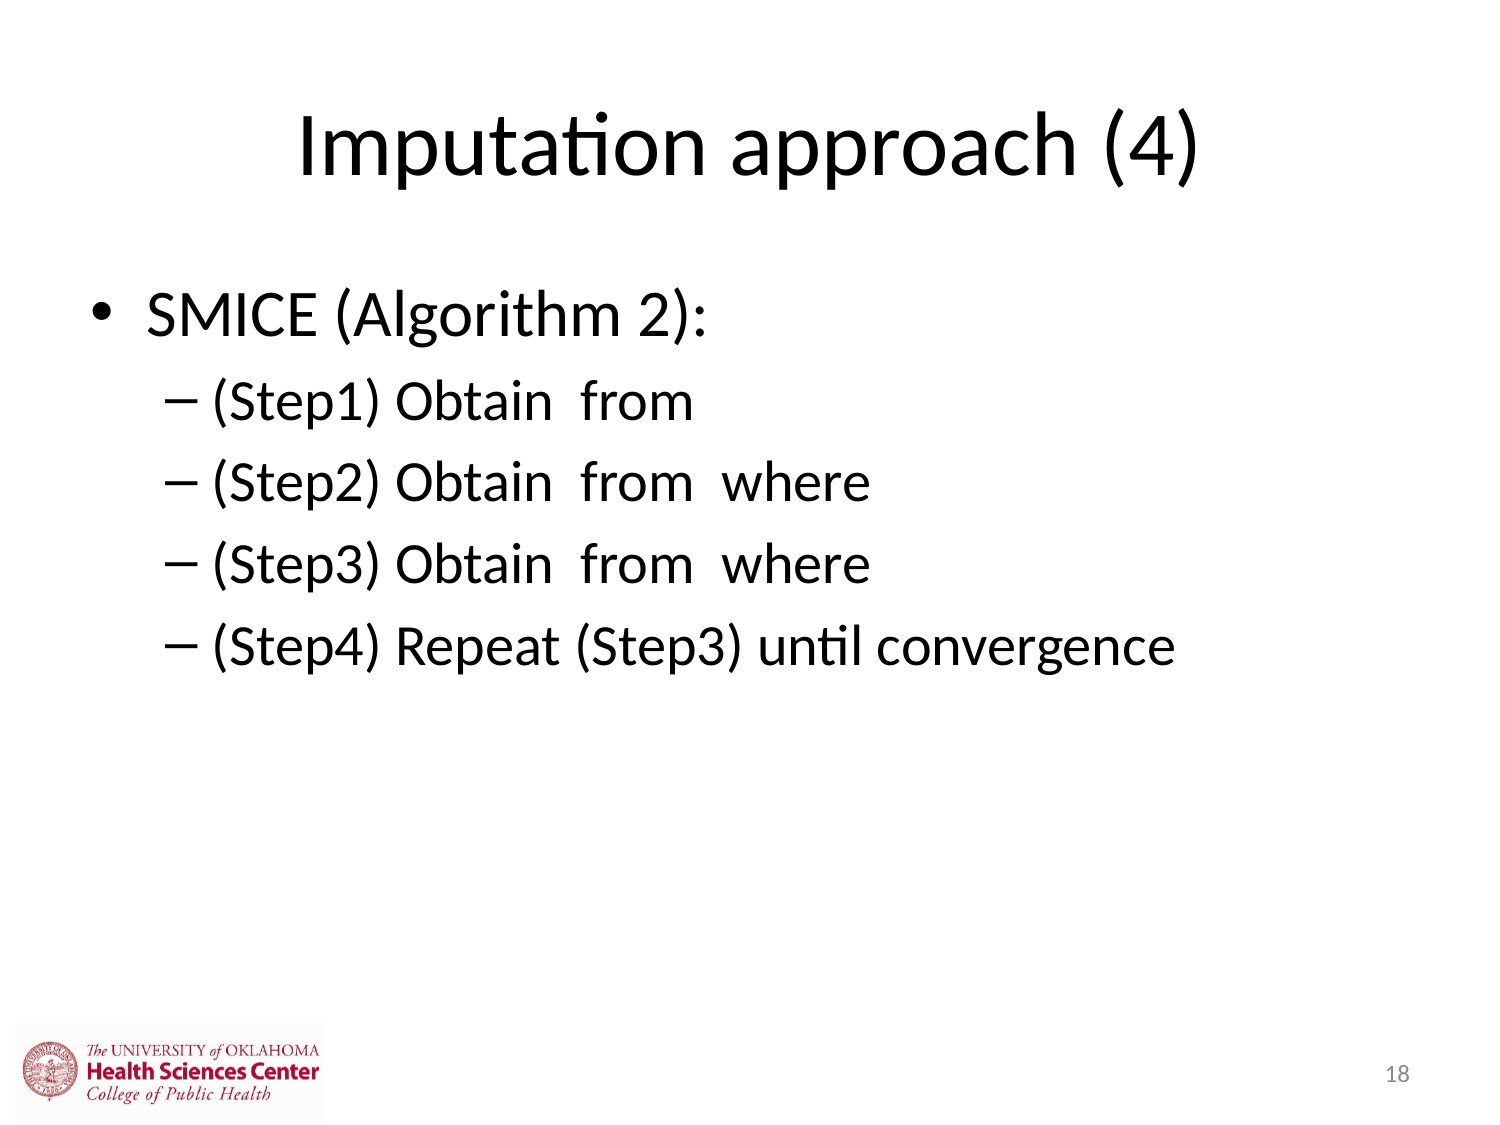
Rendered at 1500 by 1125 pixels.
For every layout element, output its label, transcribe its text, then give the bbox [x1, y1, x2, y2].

title Imputation approach (4) [75, 45, 1425, 233]
picture [15, 1022, 325, 1125]
slide_number 18 [1074, 1042, 1425, 1103]
